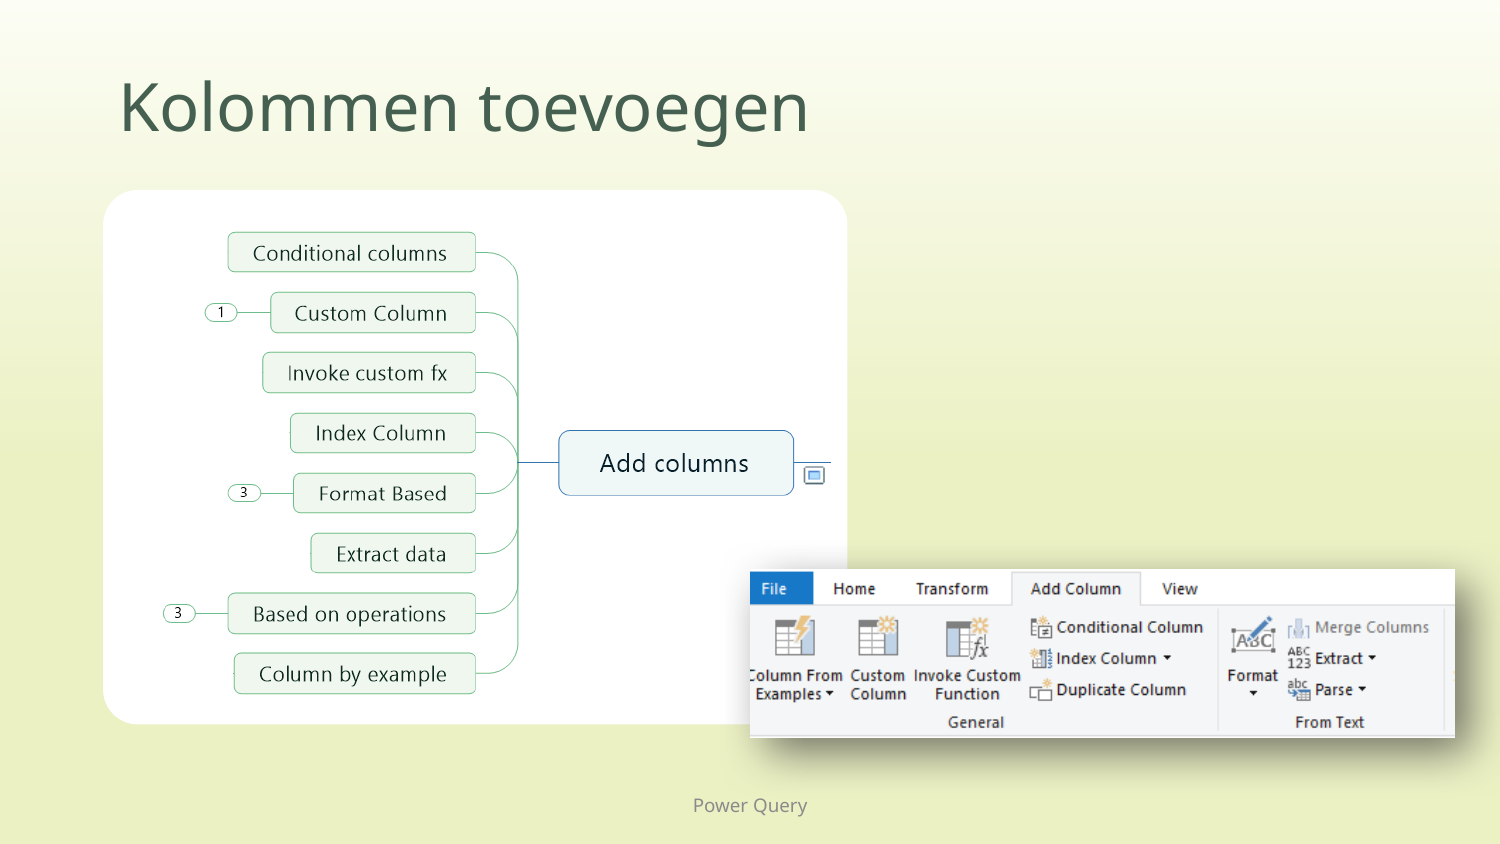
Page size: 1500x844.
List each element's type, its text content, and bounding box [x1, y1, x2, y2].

footer Power Query [496, 782, 1004, 827]
title Kolommen toevoegen [103, 44, 1397, 176]
picture [102, 189, 1456, 739]
